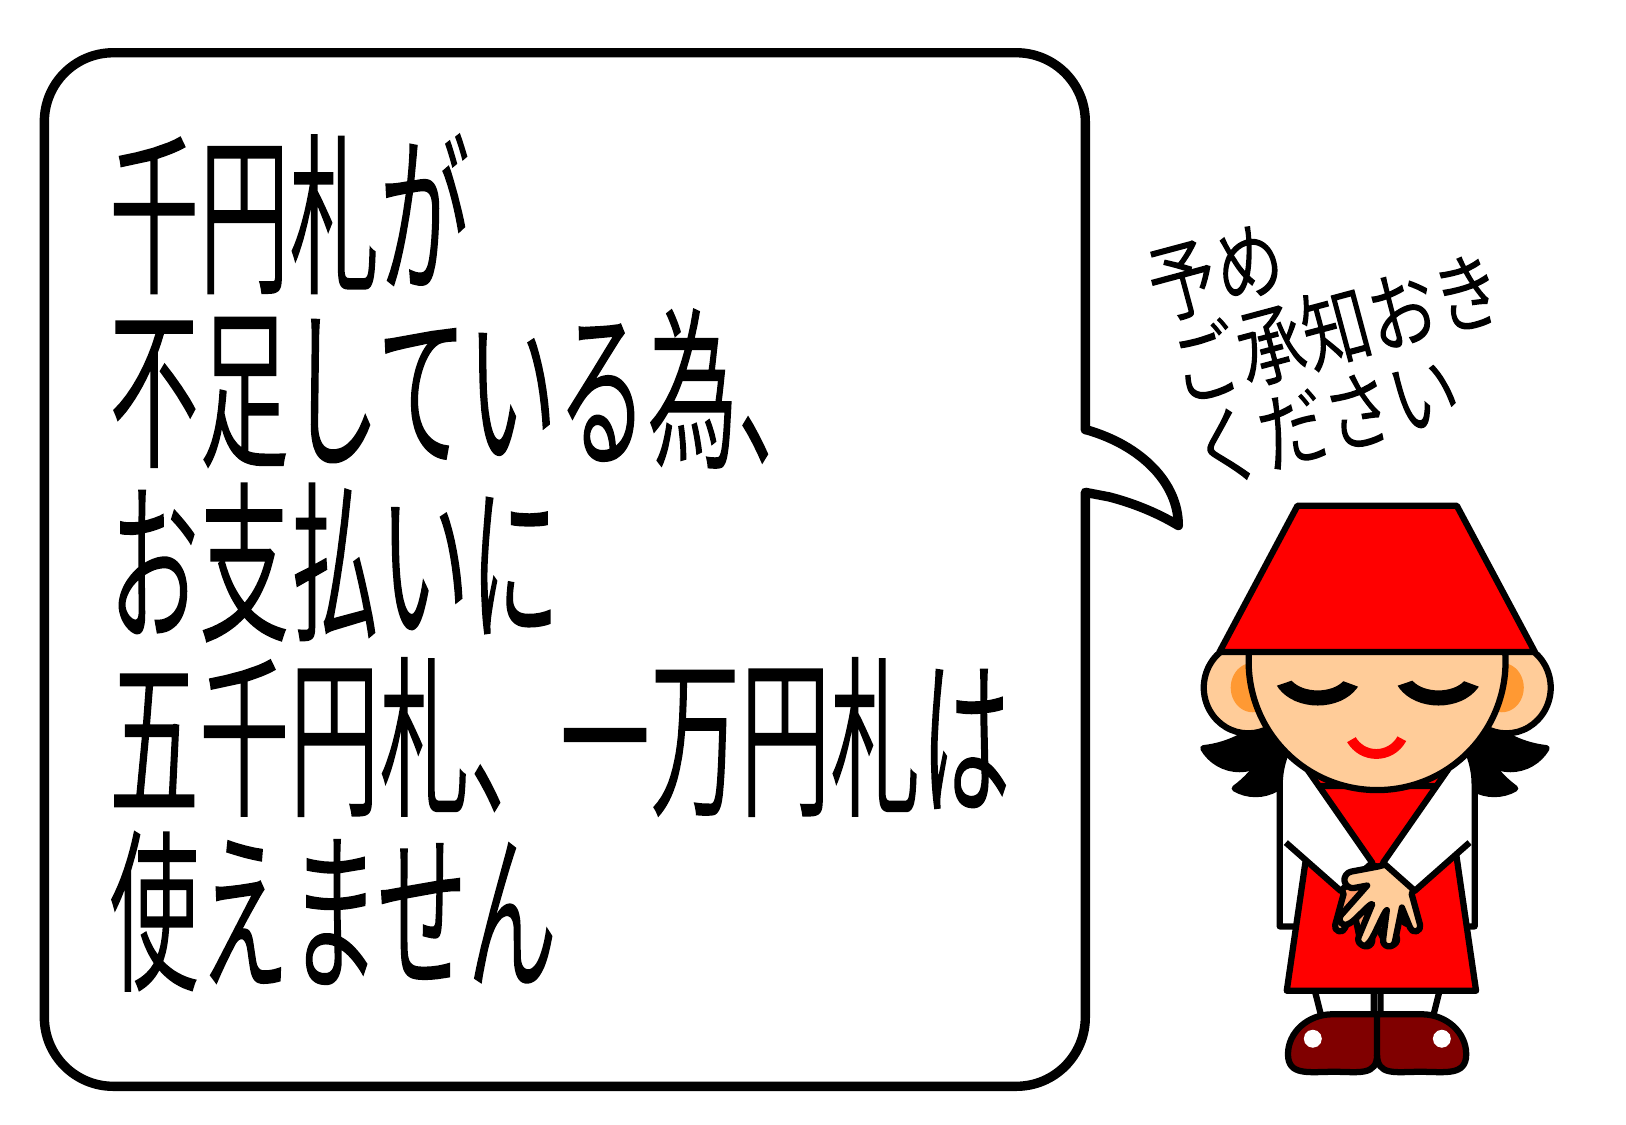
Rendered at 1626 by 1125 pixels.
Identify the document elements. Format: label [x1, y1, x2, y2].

text_box [1203, 505, 1551, 1073]
text_box [44, 52, 1179, 1087]
